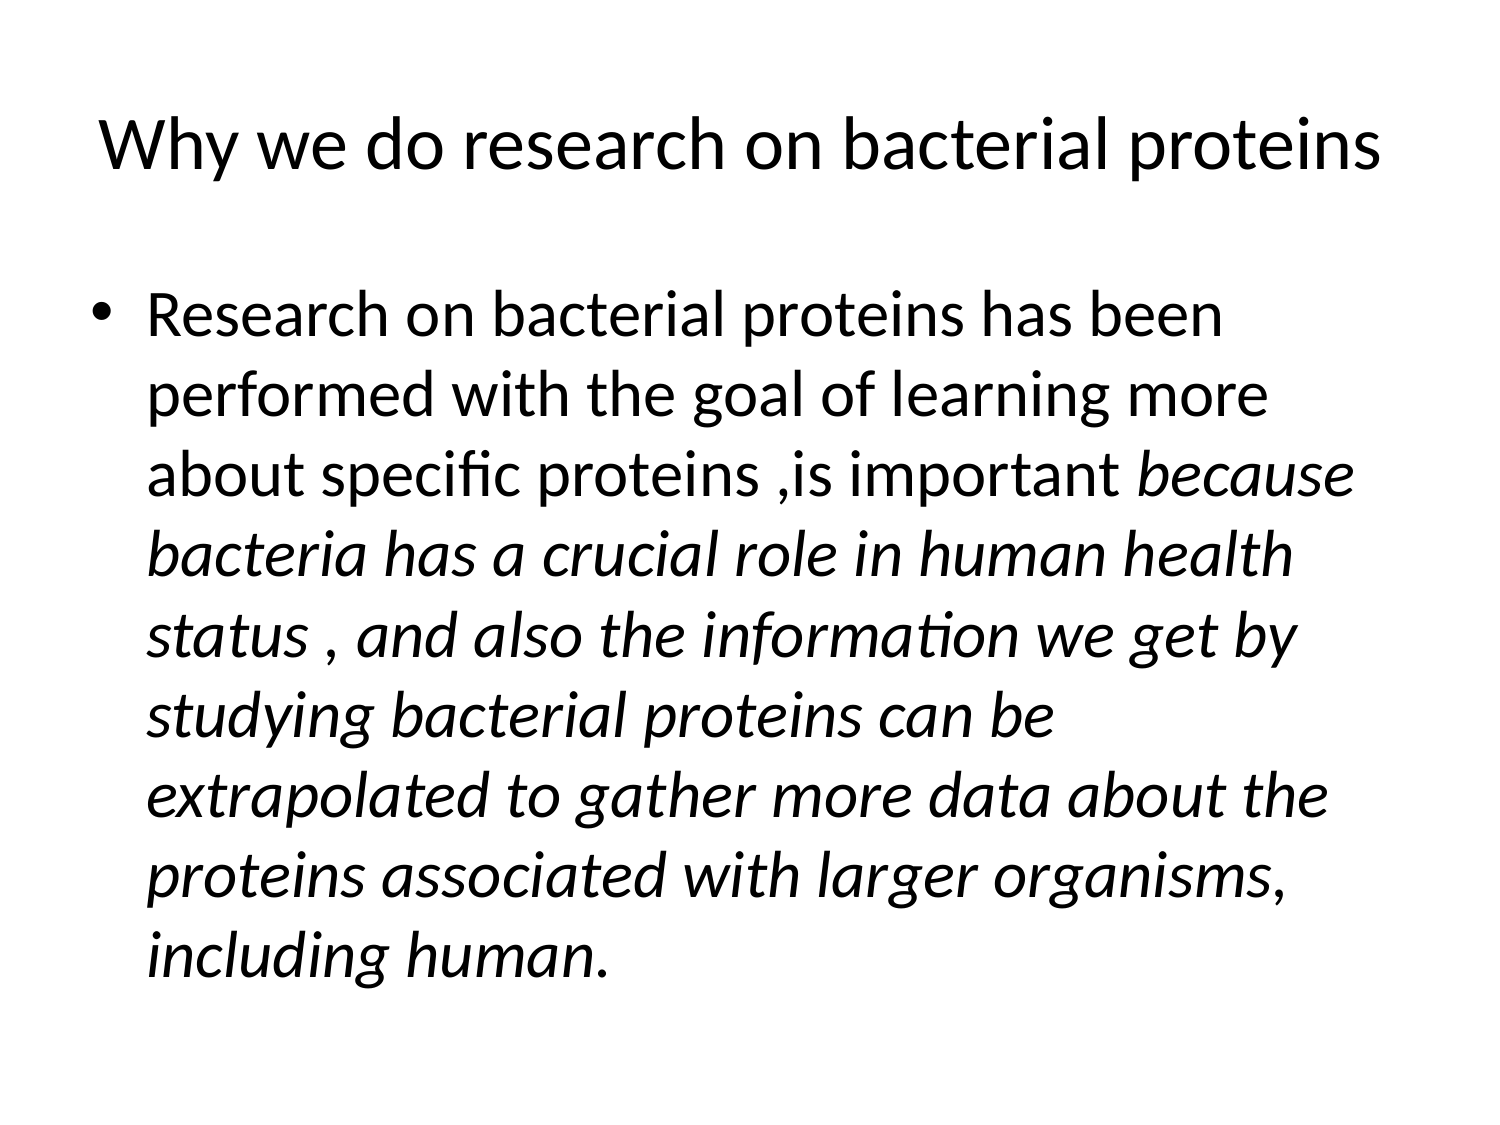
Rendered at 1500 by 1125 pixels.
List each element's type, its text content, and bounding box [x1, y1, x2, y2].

title Why we do research on bacterial proteins [75, 45, 1425, 233]
list Research on bacterial proteins has been performed with the goal of learning more about specific proteins ,is important because bacteria has a crucial role in human health status , and also the information we get by studying bacterial proteins can be extrapolated to gather more data about the proteins associated with larger organisms, including human. [75, 262, 1425, 1005]
